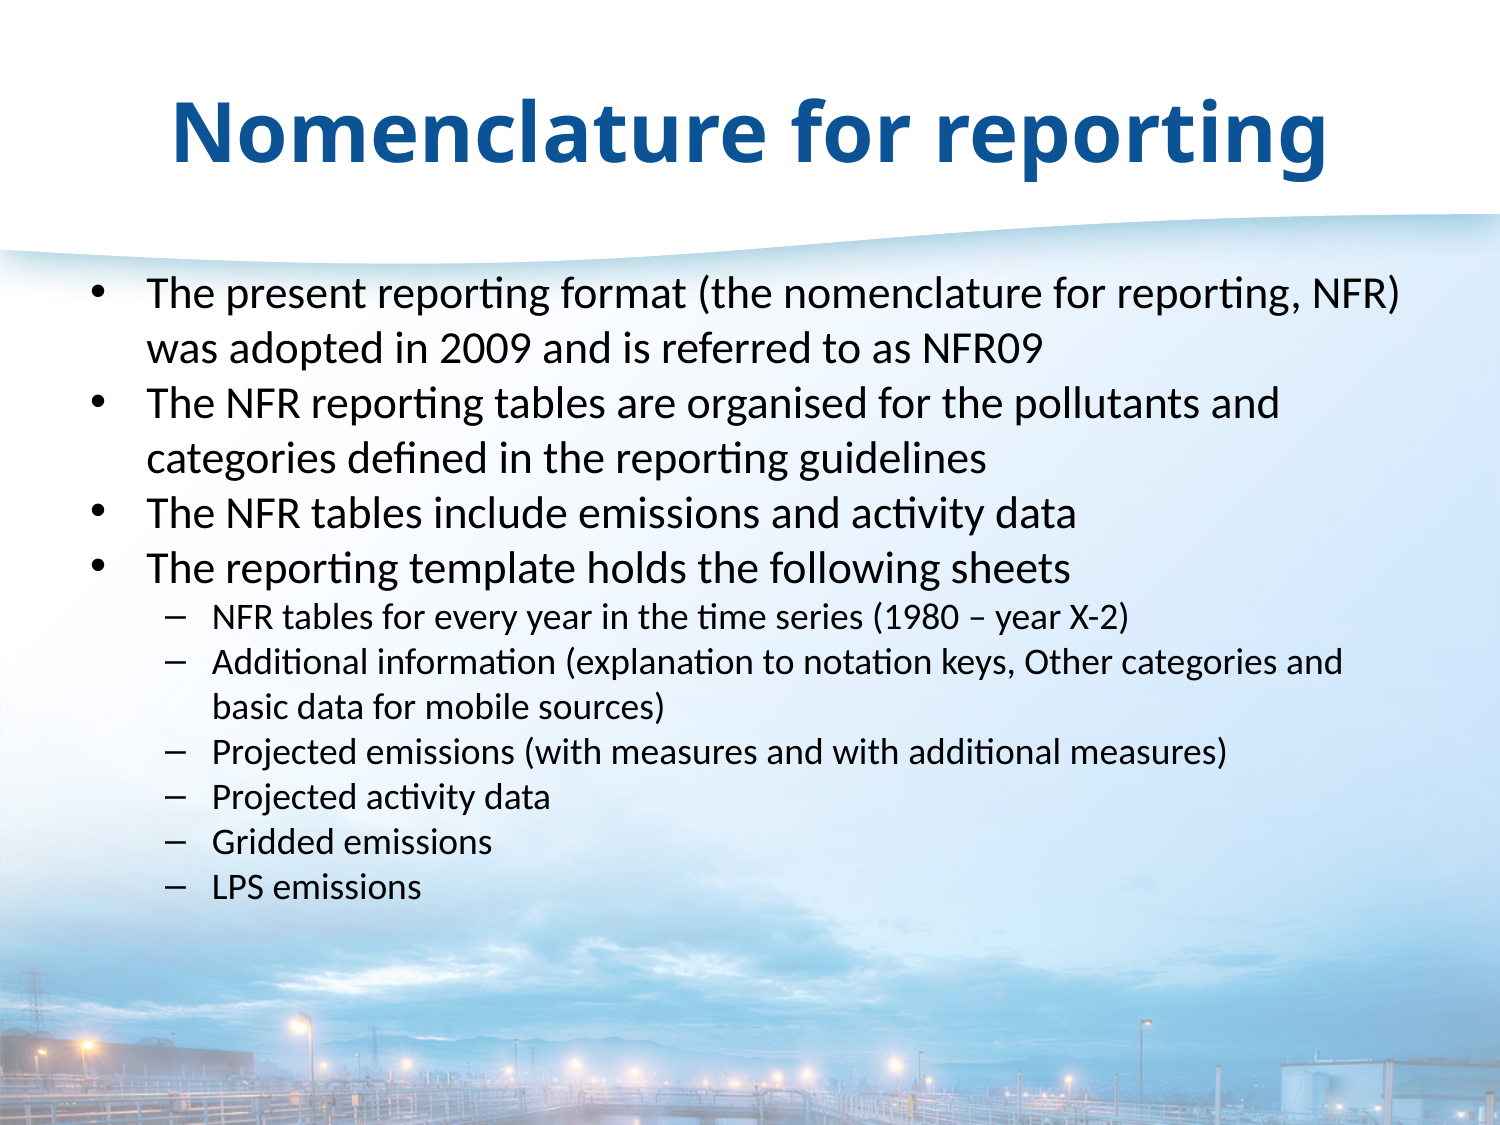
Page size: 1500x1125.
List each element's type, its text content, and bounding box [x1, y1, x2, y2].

list The present reporting format (the nomenclature for reporting, NFR) was adopted in 2009 and is referred to as NFR09 The NFR reporting tables are organised for the pollutants and categories defined in the reporting guidelines The NFR tables include emissions and activity data The reporting template holds the following sheets NFR tables for every year in the time series (1980 – year X-2) Additional information (explanation to notation keys, Other categories and basic data for mobile sources) Projected emissions (with measures and with additional measures) Projected activity data Gridded emissions LPS emissions [75, 255, 1425, 1083]
title Nomenclature for reporting [75, 45, 1425, 233]
picture [0, 215, 1500, 1125]
